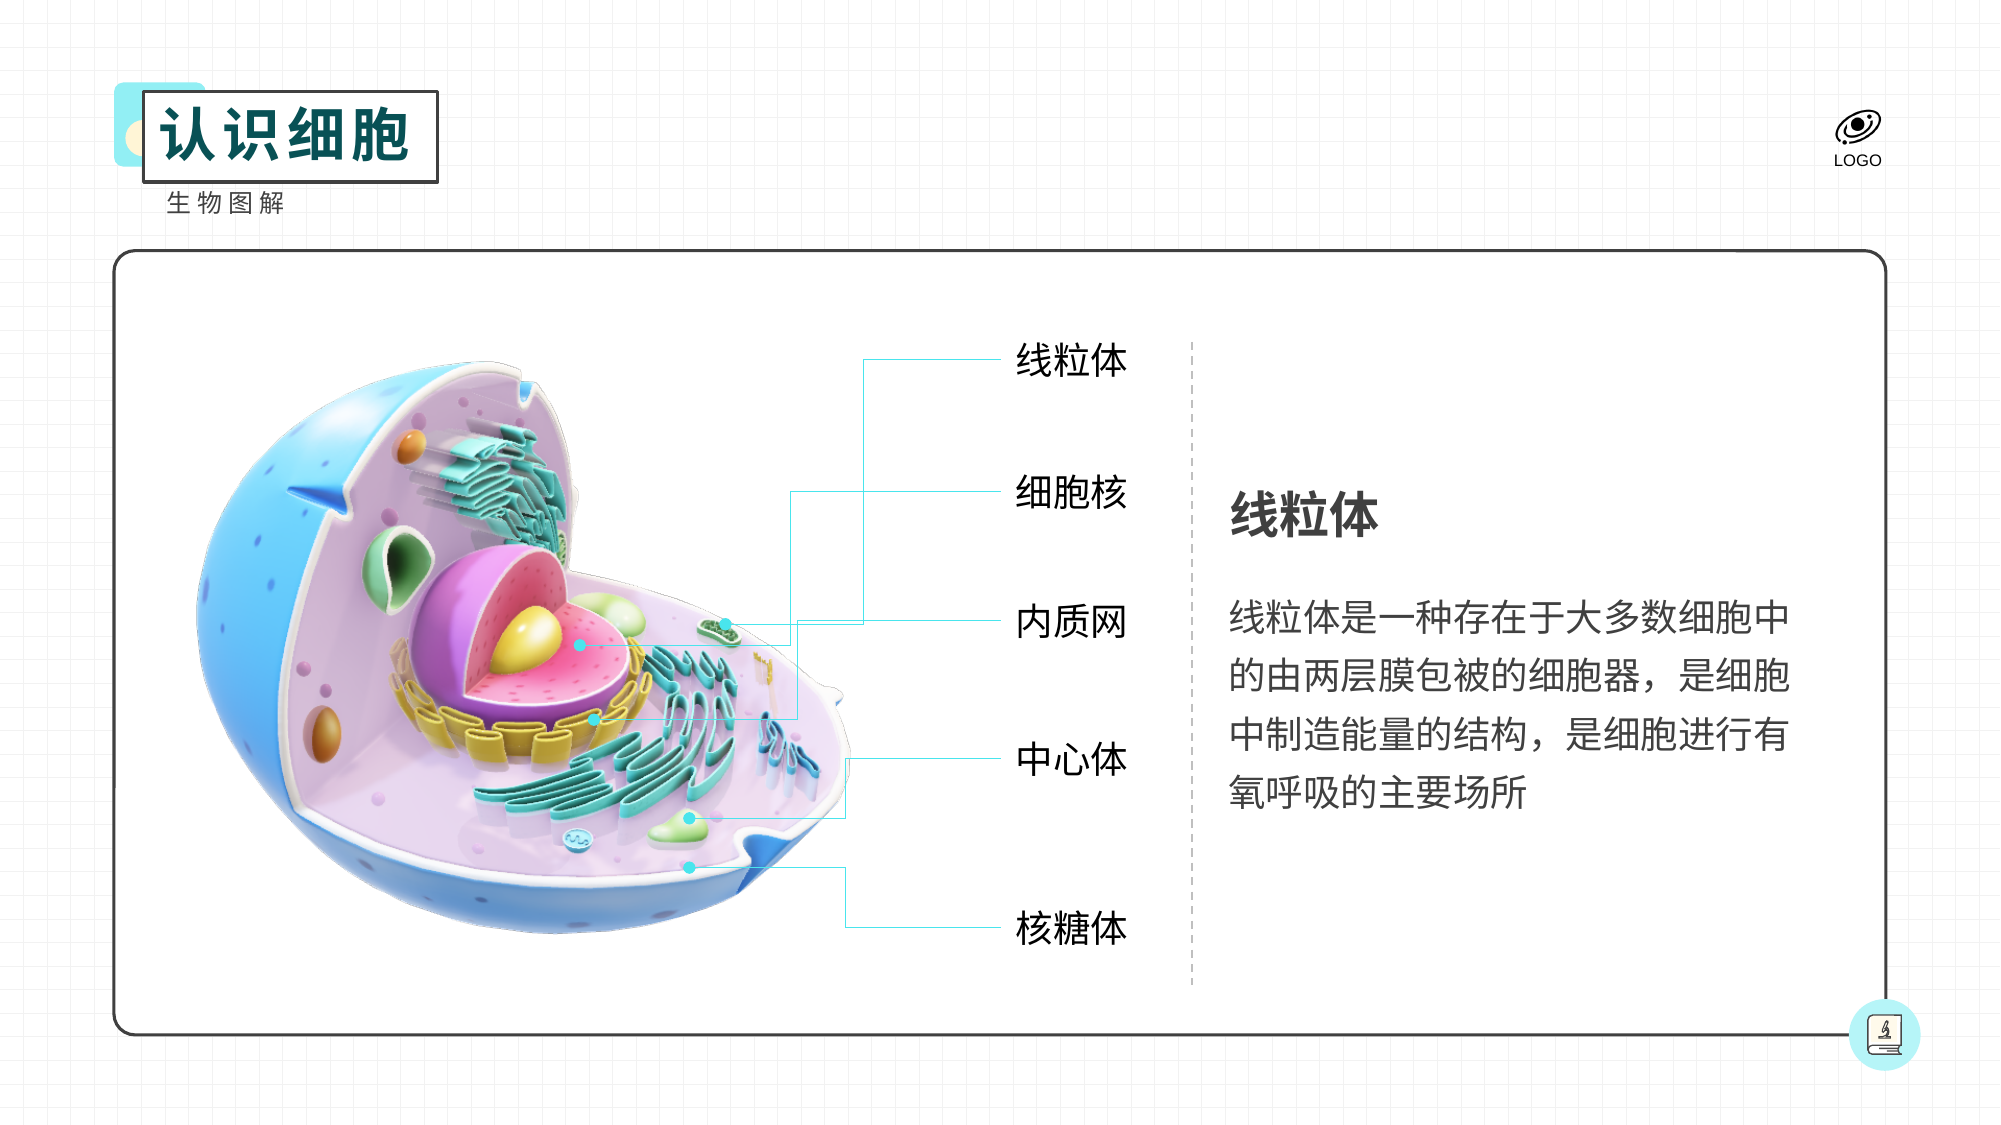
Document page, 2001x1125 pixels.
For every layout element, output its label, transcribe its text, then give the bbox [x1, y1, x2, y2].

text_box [689, 758, 1001, 819]
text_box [593, 620, 1001, 720]
text_box 线粒体 [1001, 329, 1144, 390]
text_box 核糖体 [1001, 897, 1144, 958]
list 认识细胞 [142, 90, 439, 184]
text_box 内质网 [1001, 590, 1144, 651]
picture [1831, 100, 1885, 154]
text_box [689, 867, 1001, 928]
text_box 中心体 [1001, 728, 1144, 789]
text_box 线粒体 [1214, 476, 1395, 552]
text_box 线粒体是一种存在于大多数细胞中的由两层膜包被的细胞器，是细胞中制造能量的结构，是细胞进行有氧呼吸的主要场所 [1213, 572, 1832, 822]
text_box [579, 492, 725, 646]
text_box 细胞核 [1001, 461, 1144, 522]
picture [189, 349, 860, 942]
list 生物图解 [151, 184, 308, 226]
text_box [725, 359, 1001, 620]
